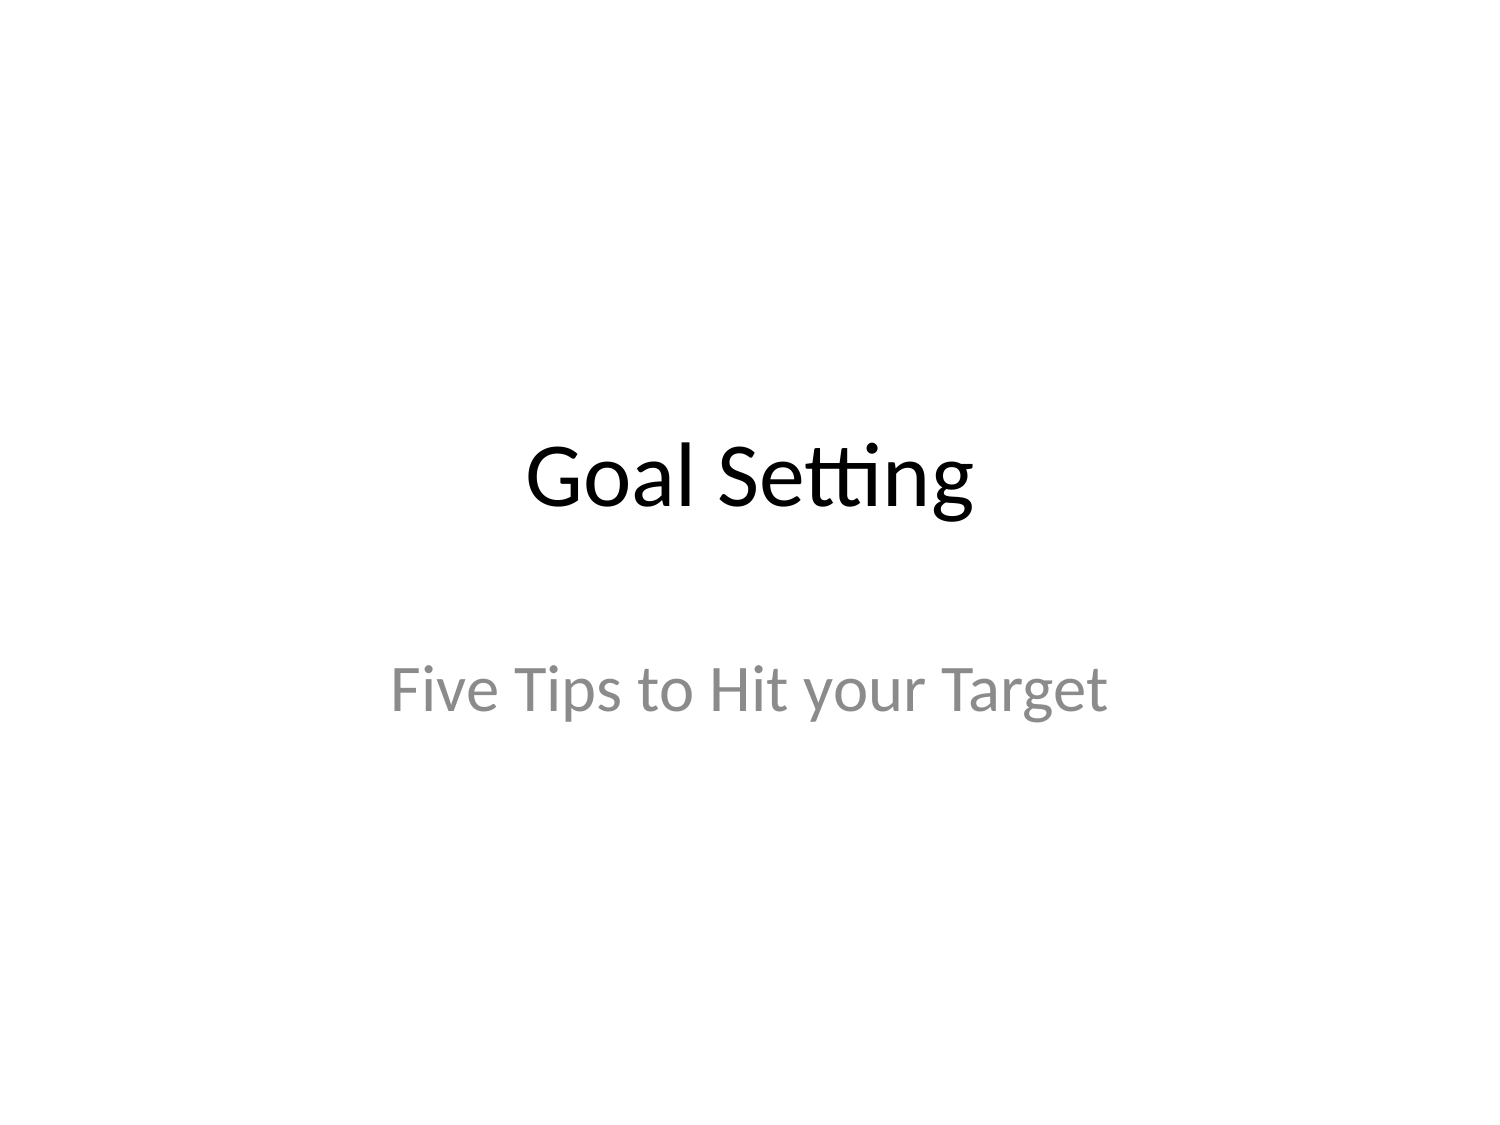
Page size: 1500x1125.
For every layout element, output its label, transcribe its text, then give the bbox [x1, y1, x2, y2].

subtitle Five Tips to Hit your Target [225, 637, 1275, 925]
title Goal Setting [112, 349, 1388, 591]
